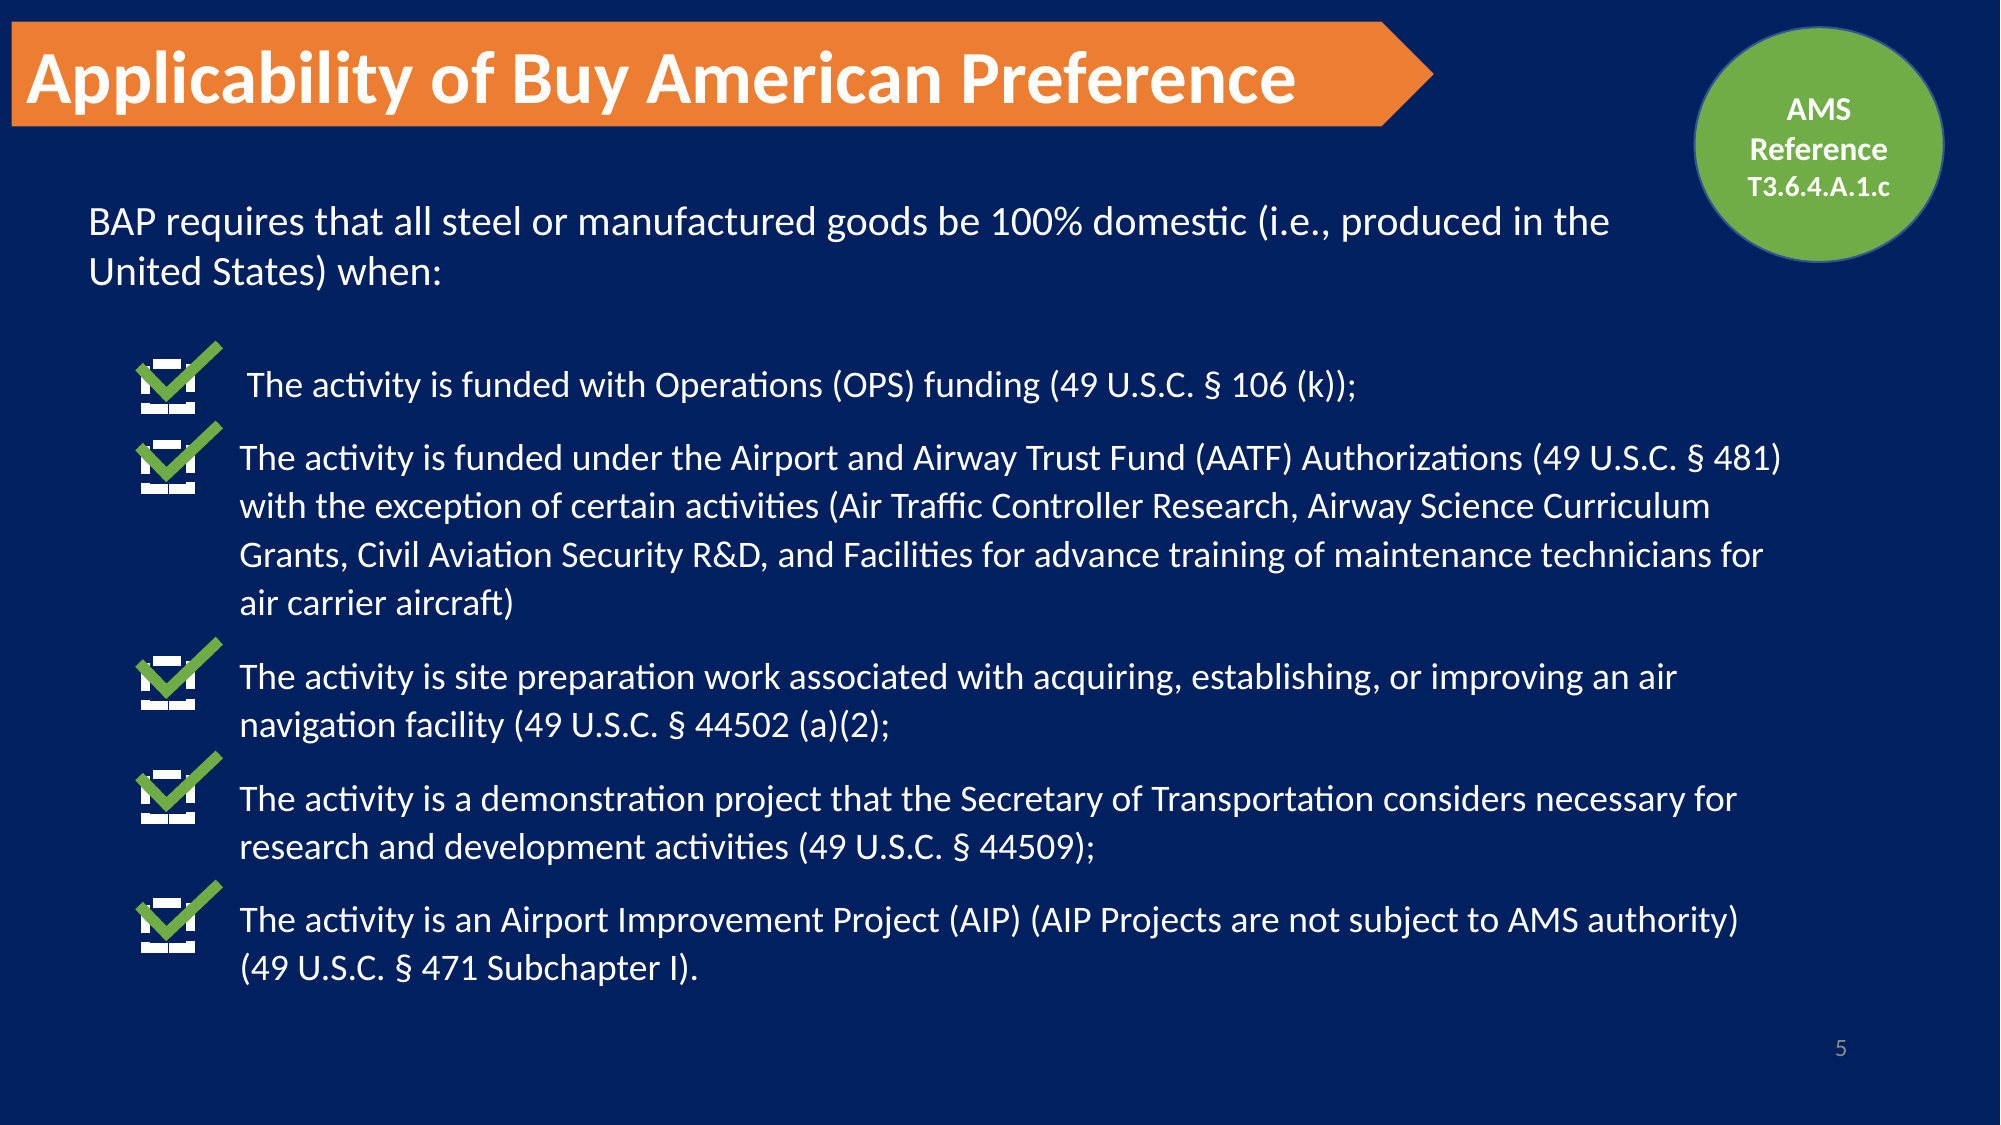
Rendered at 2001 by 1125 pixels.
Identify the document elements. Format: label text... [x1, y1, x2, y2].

text_box Applicability of Buy American Preference [11, 21, 1434, 127]
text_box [133, 325, 1389, 405]
slide_number 5 [1412, 1016, 1863, 1077]
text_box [133, 405, 1823, 621]
text_box BAP requires that all steel or manufactured goods be 100% domestic (i.e., produced in the United States) when: [73, 186, 1816, 302]
text_box AMS Reference T3.6.4.A.1.c [1693, 26, 1945, 264]
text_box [133, 621, 1858, 735]
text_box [133, 735, 1858, 874]
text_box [133, 864, 1827, 995]
